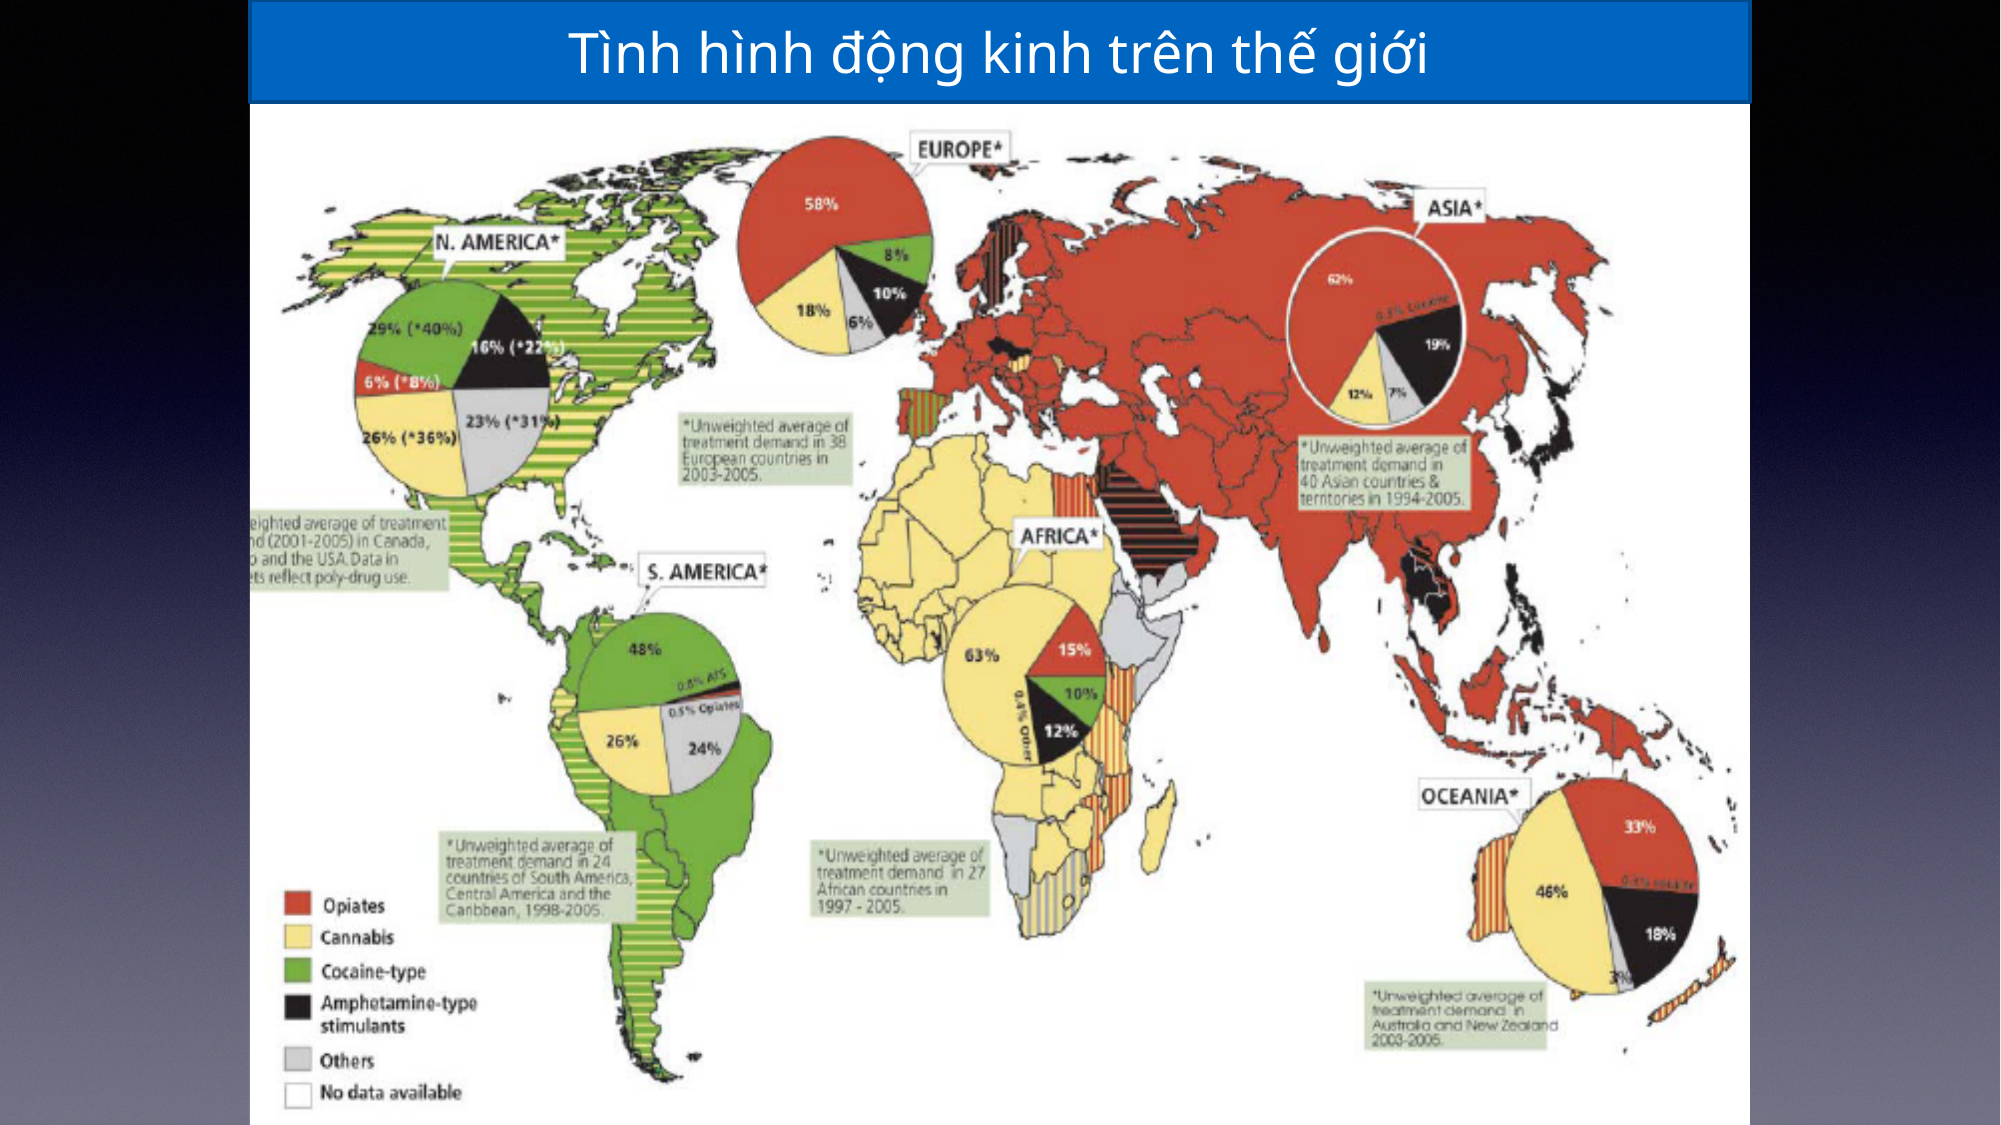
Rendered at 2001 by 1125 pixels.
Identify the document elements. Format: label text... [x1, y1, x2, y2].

picture [0, 0, 2001, 1125]
text_box Tình hình động kinh trên thế giới [248, 0, 1752, 93]
